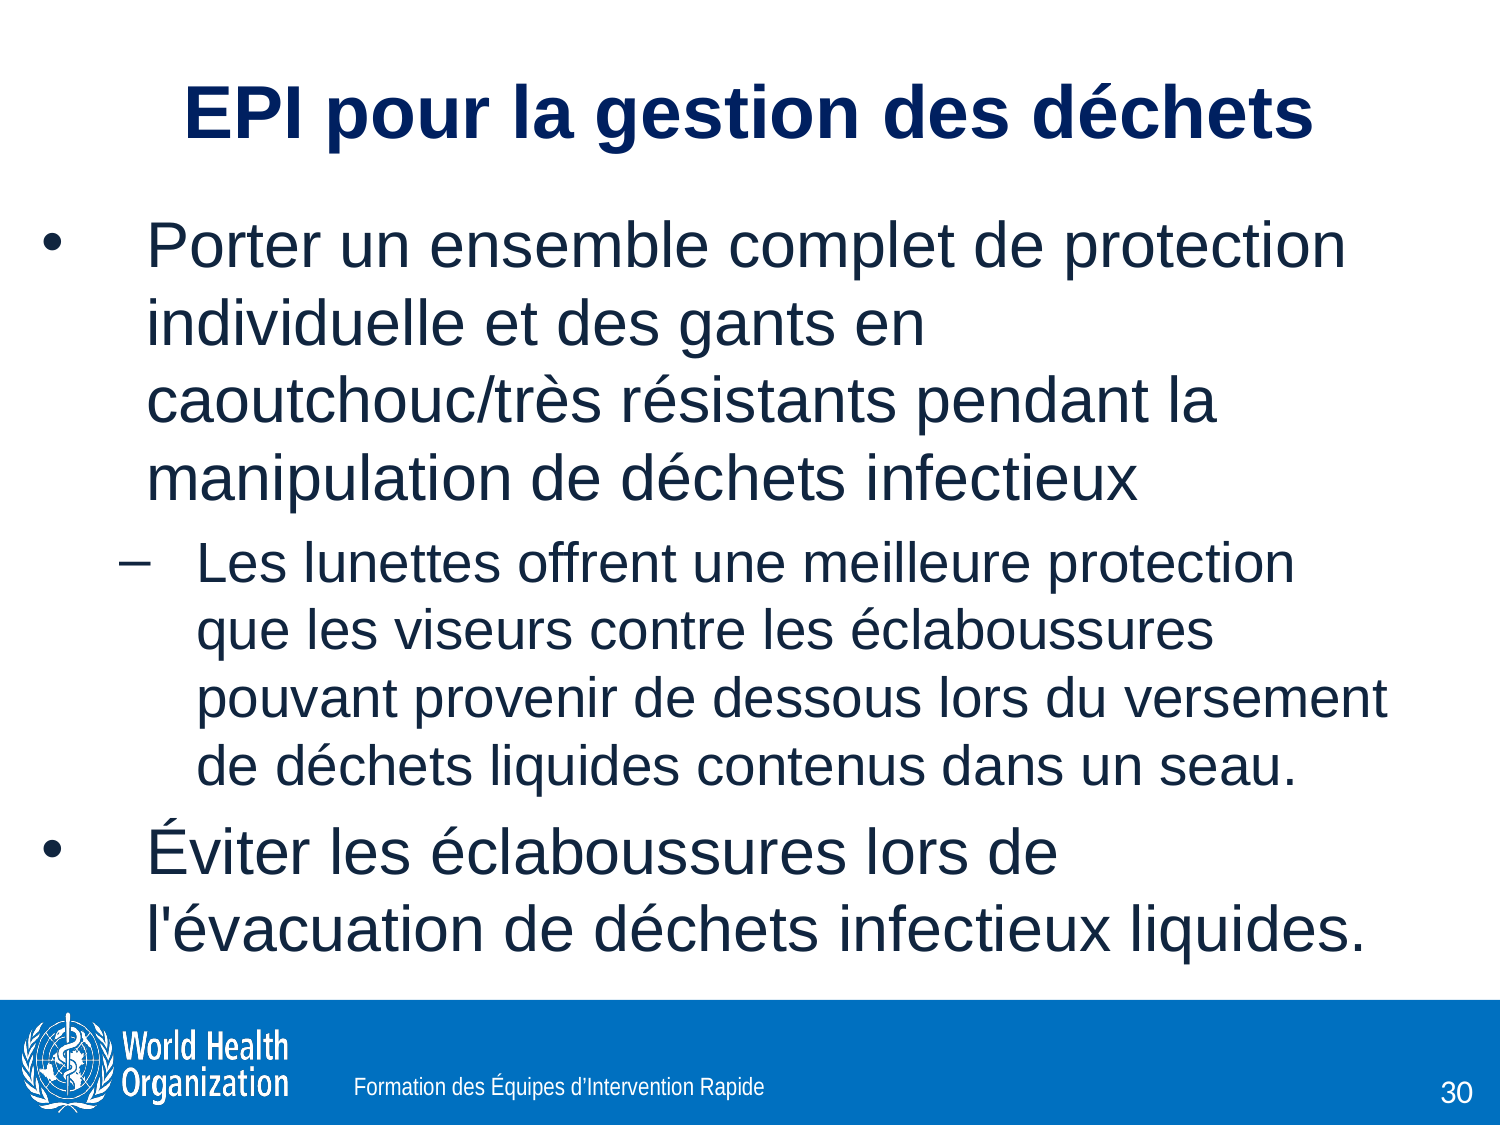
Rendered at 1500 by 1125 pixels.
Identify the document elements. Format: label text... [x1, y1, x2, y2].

title EPI pour la gestion des déchets [0, 33, 1500, 185]
picture [21, 1012, 288, 1113]
list Porter un ensemble complet de protection individuelle et des gants en caoutchouc/très résistants pendant la manipulation de déchets infectieux Les lunettes offrent une meilleure protection que les viseurs contre les éclaboussures pouvant provenir de dessous lors du versement de déchets liquides contenus dans un seau. Éviter les éclaboussures lors de l'évacuation de déchets infectieux liquides. [41, 202, 1392, 1012]
